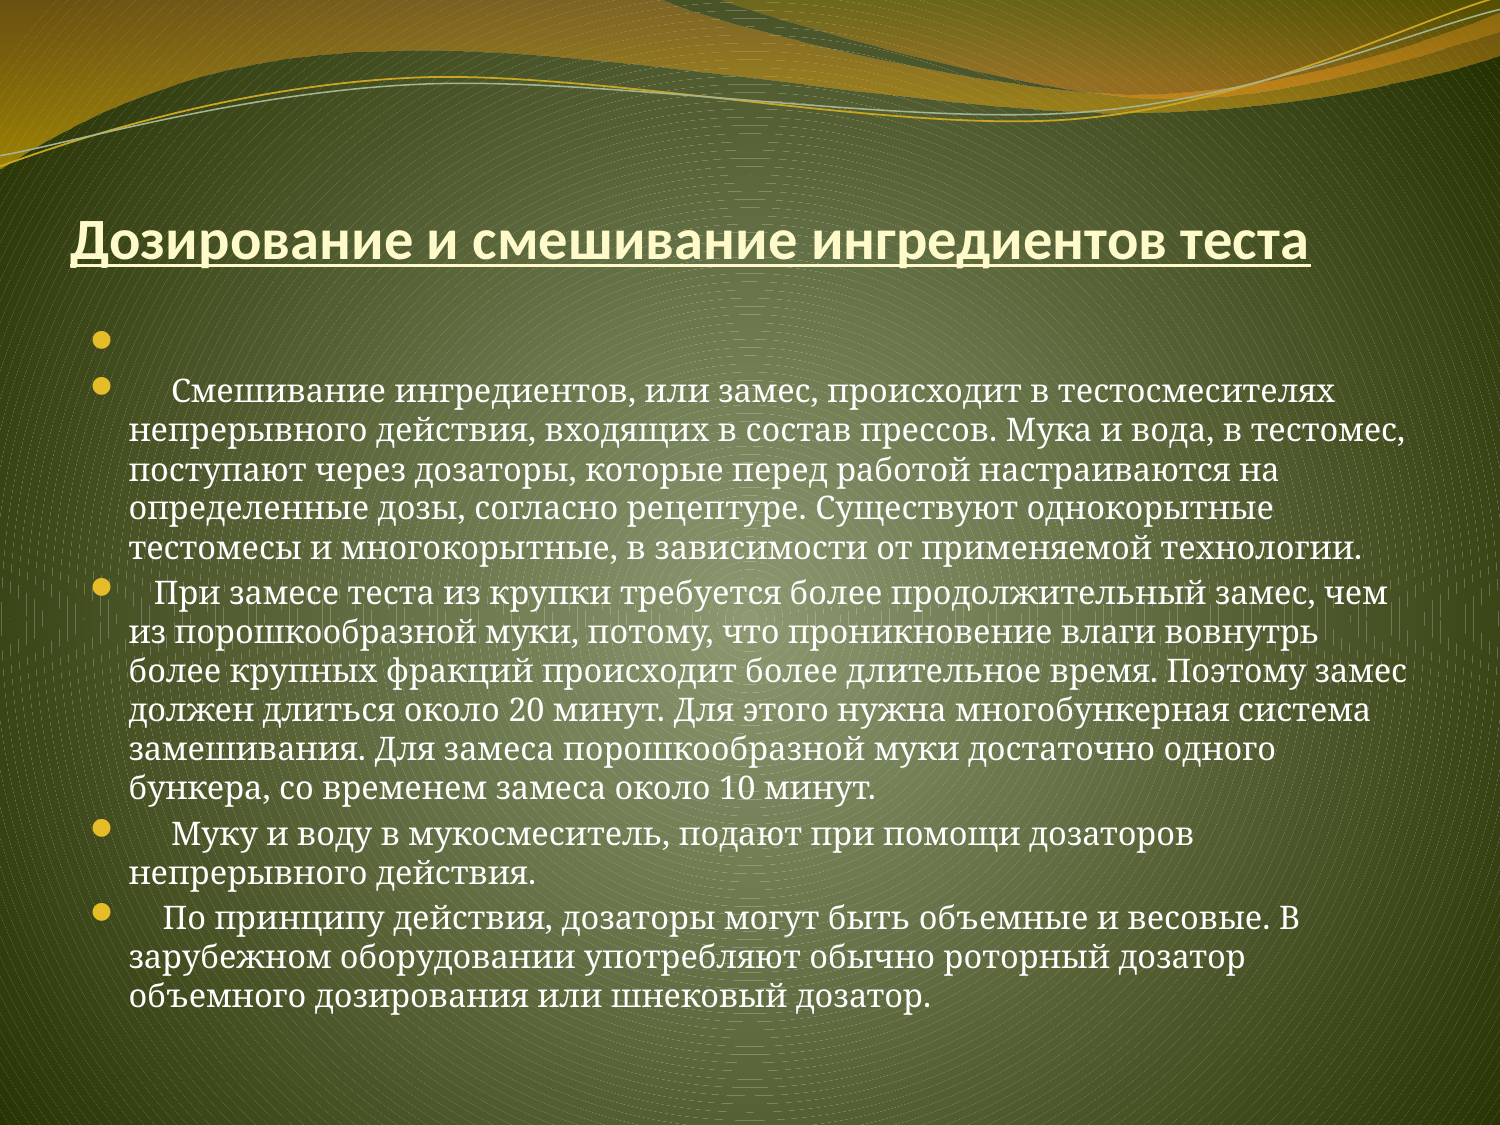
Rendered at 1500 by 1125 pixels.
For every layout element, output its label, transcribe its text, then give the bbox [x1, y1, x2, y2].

list Смешивание ингредиентов, или замес, происходит в тестосмесителях непрерывного действия, входящих в состав прессов. Мука и вода, в тестомес, поступают через дозаторы, которые перед работой настраиваются на определенные дозы, согласно рецептуре. Существуют однокорытные тестомесы и многокорытные, в зависимости от применяемой технологии. При замесе теста из крупки требуется более продолжительный замес, чем из порошкообразной муки, потому, что проникновение влаги вовнутрь более крупных фракций происходит более длительное время. Поэтому замес должен длиться около 20 минут. Для этого нужна многобункерная система замешивания. Для замеса порошкообразной муки достаточно одного бункера, со временем замеса около 10 минут. Муку и воду в мукосмеситель, подают при помощи дозаторов непрерывного действия. По принципу действия, дозаторы могут быть объемные и весовые. В зарубежном оборудовании употребляют обычно роторный дозатор объемного дозирования или шнековый дозатор. [74, 317, 1426, 1038]
title Дозирование и смешивание ингредиентов теста [70, 152, 1421, 352]
